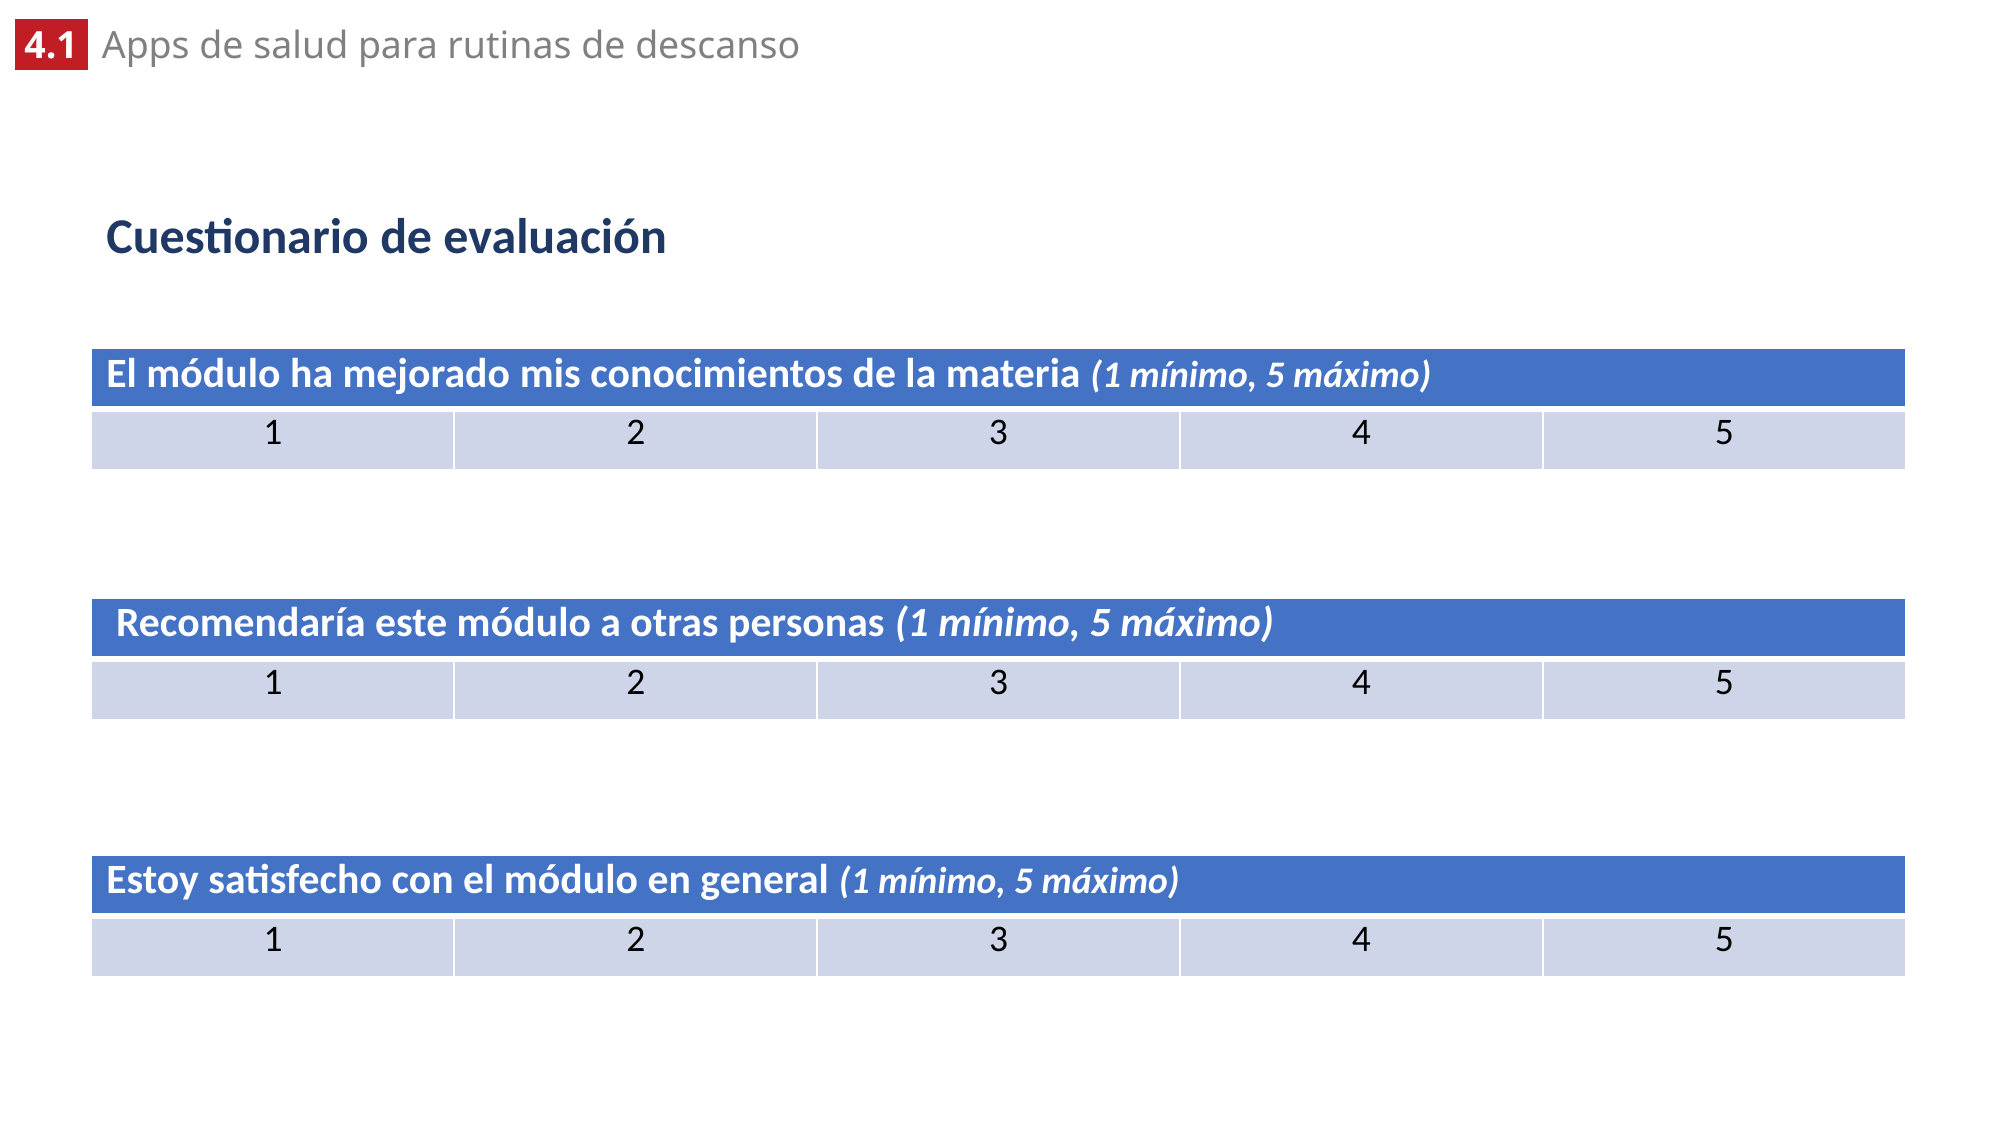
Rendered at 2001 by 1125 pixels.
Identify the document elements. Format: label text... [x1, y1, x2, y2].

table_cell 2 [455, 412, 816, 469]
table_cell 4 [1181, 412, 1542, 469]
table_cell 1 [92, 919, 453, 976]
table_cell 4 [1181, 662, 1542, 719]
table_cell 2 [455, 919, 816, 976]
table_cell 3 [818, 919, 1179, 976]
table_cell 1 [92, 412, 453, 469]
table_cell 5 [1544, 662, 1905, 719]
table_cell 3 [818, 412, 1179, 469]
table_header El módulo ha mejorado mis conocimientos de la materia (1 mínimo, 5 máximo) [92, 349, 1905, 406]
table_cell 5 [1544, 919, 1905, 976]
table_header Estoy satisfecho con el módulo en general (1 mínimo, 5 máximo) [92, 856, 1905, 913]
table_cell 3 [818, 662, 1179, 719]
table_cell 2 [455, 662, 816, 719]
table_cell 1 [92, 662, 453, 719]
table_header Recomendaría este módulo a otras personas (1 mínimo, 5 máximo) [92, 599, 1905, 656]
title Cuestionario de evaluación [91, 177, 1906, 297]
table_cell 5 [1544, 412, 1905, 469]
table_cell 4 [1181, 919, 1542, 976]
